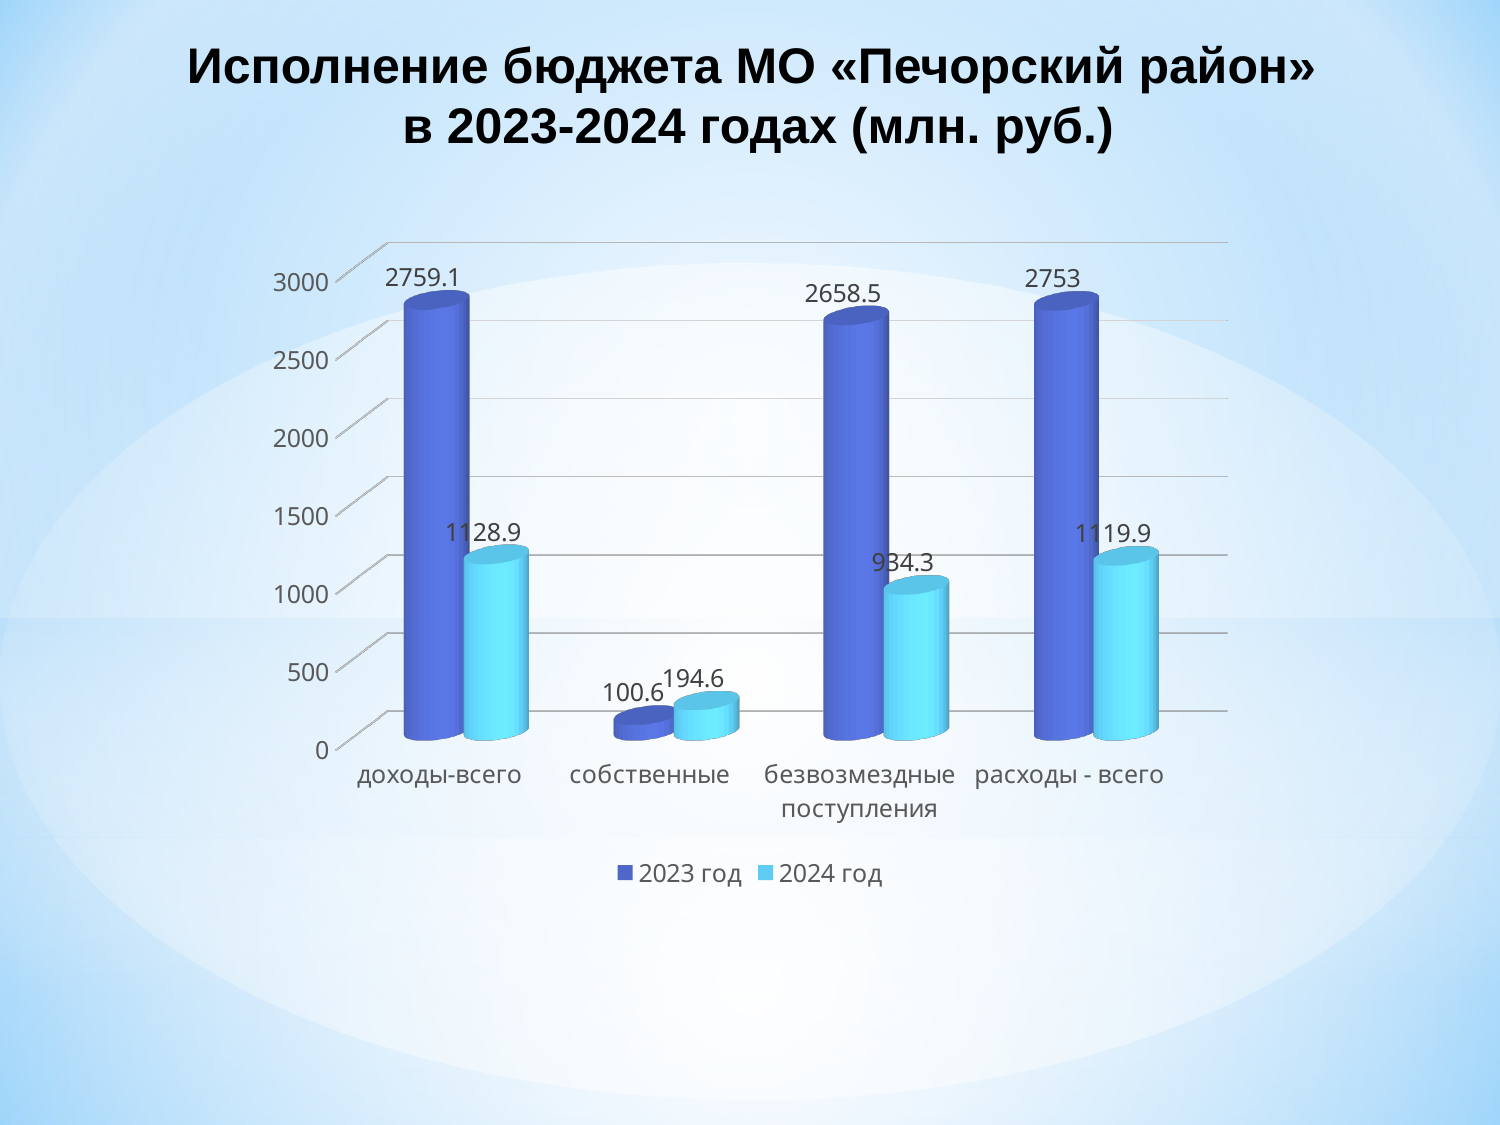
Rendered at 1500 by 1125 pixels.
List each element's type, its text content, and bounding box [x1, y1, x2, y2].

text_box Исполнение бюджета МО «Печорский район» в 2023-2024 годах (млн. руб.) [76, 0, 1427, 188]
chart [249, 228, 1251, 897]
